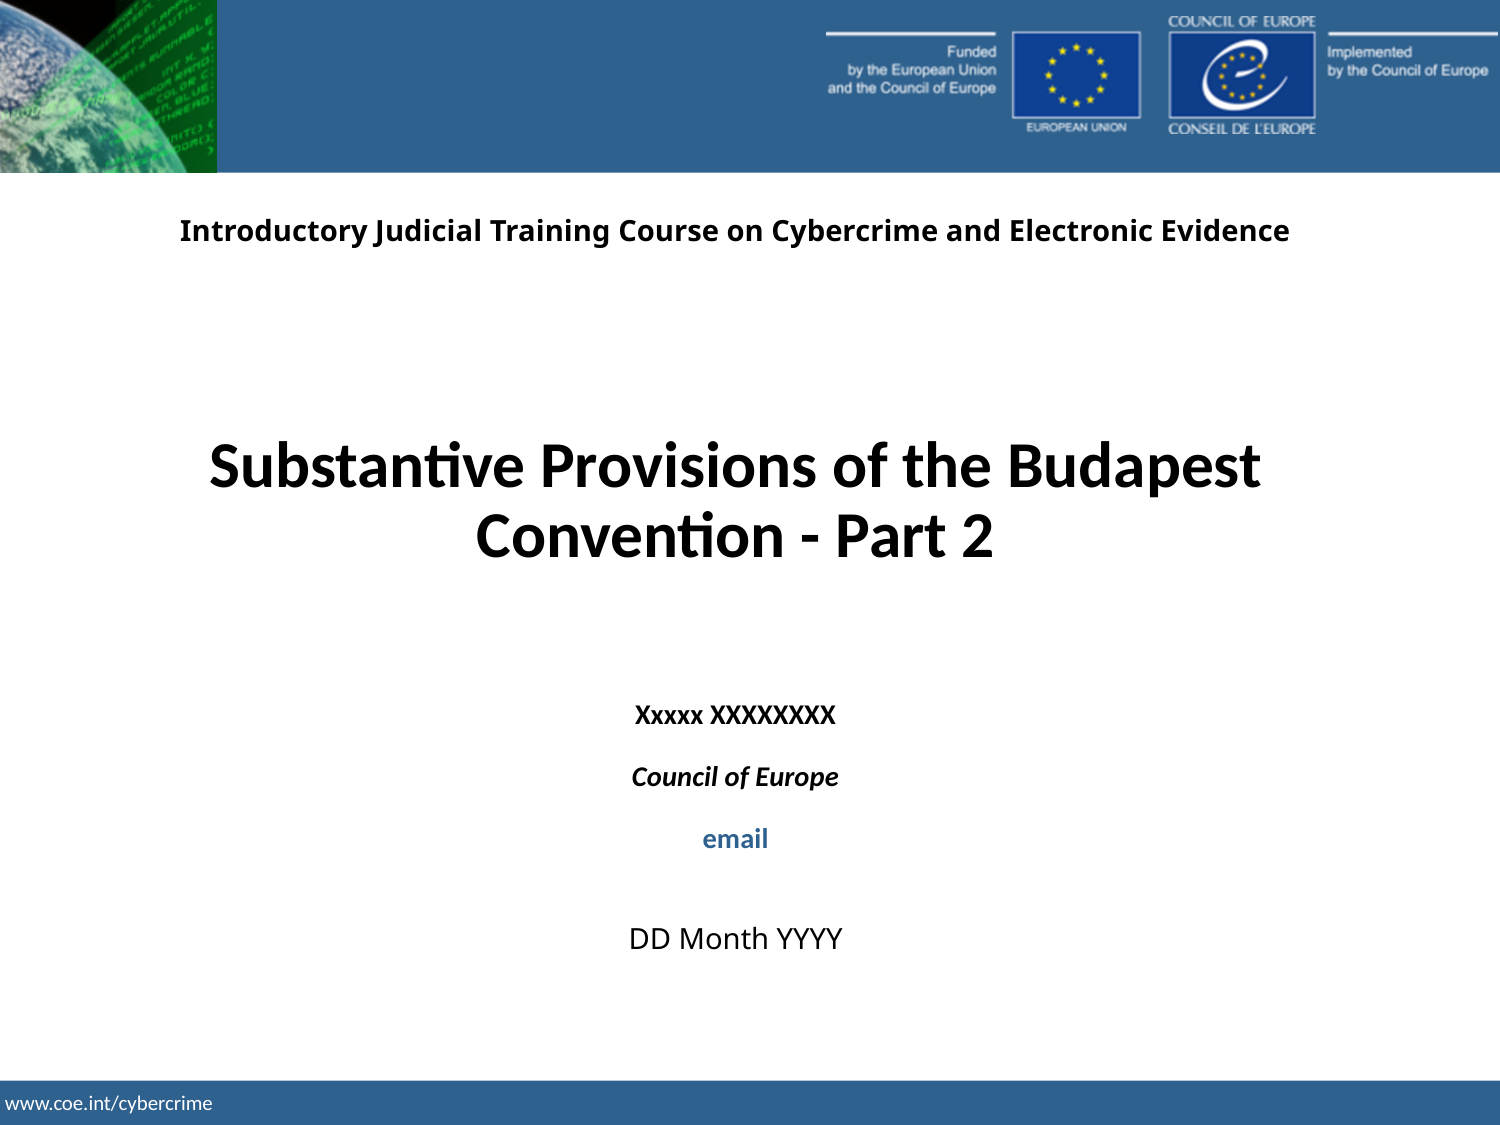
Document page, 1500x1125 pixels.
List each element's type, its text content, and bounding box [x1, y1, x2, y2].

list DD Month YYYY [73, 916, 1398, 1017]
picture [826, 16, 1498, 134]
picture [0, 0, 217, 173]
list Substantive Provisions of the Budapest Convention - Part 2 Xxxxx XXXXXXXX Council of Europe email [73, 423, 1398, 862]
list Introductory Judicial Training Course on Cybercrime and Electronic Evidence [73, 205, 1398, 324]
